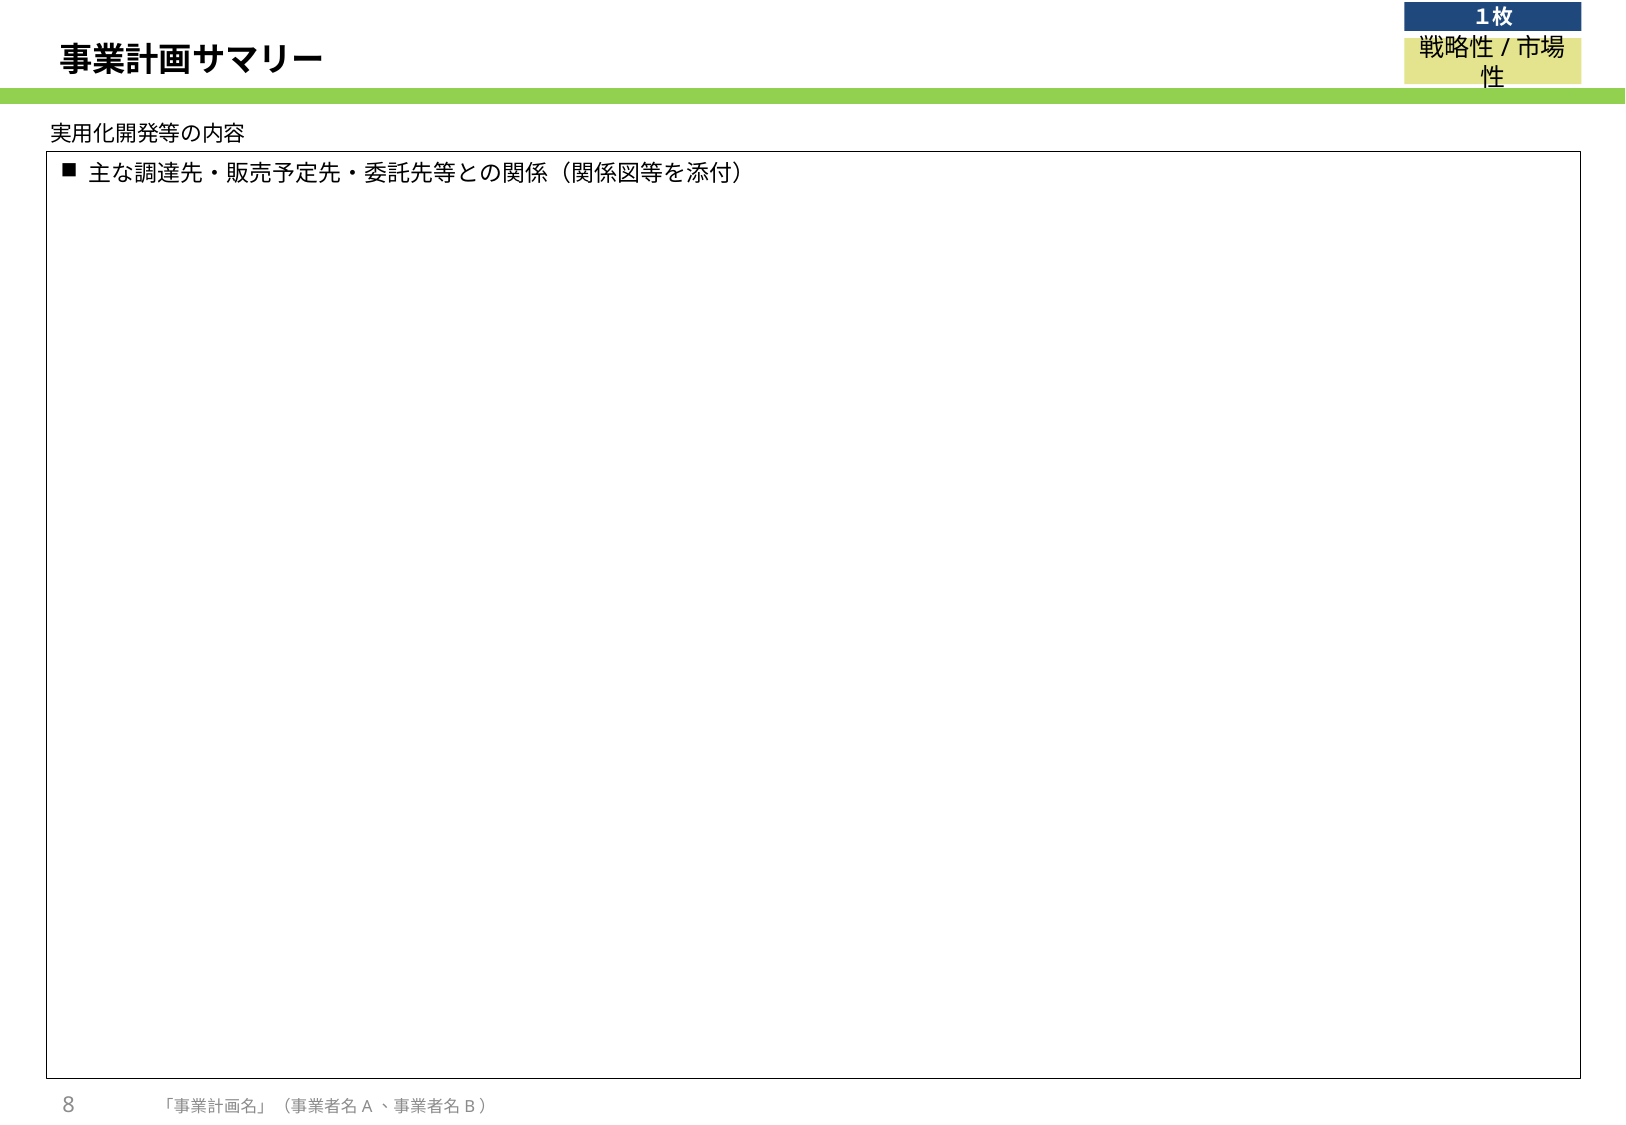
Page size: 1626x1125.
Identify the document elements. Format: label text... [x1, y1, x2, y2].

text_box 戦略性/市場性 [1402, 36, 1584, 86]
footer 「事業計画名」（事業者名A、事業者名B） [151, 1082, 1581, 1125]
slide_number 8 [56, 1082, 151, 1125]
title 事業計画サマリー [44, 30, 1581, 89]
text_box 実用化開発等の内容 [44, 113, 252, 149]
text_box １枚 [1404, 2, 1582, 31]
text_box 主な調達先・販売予定先・委託先等との関係（関係図等を添付） [44, 149, 1582, 1080]
